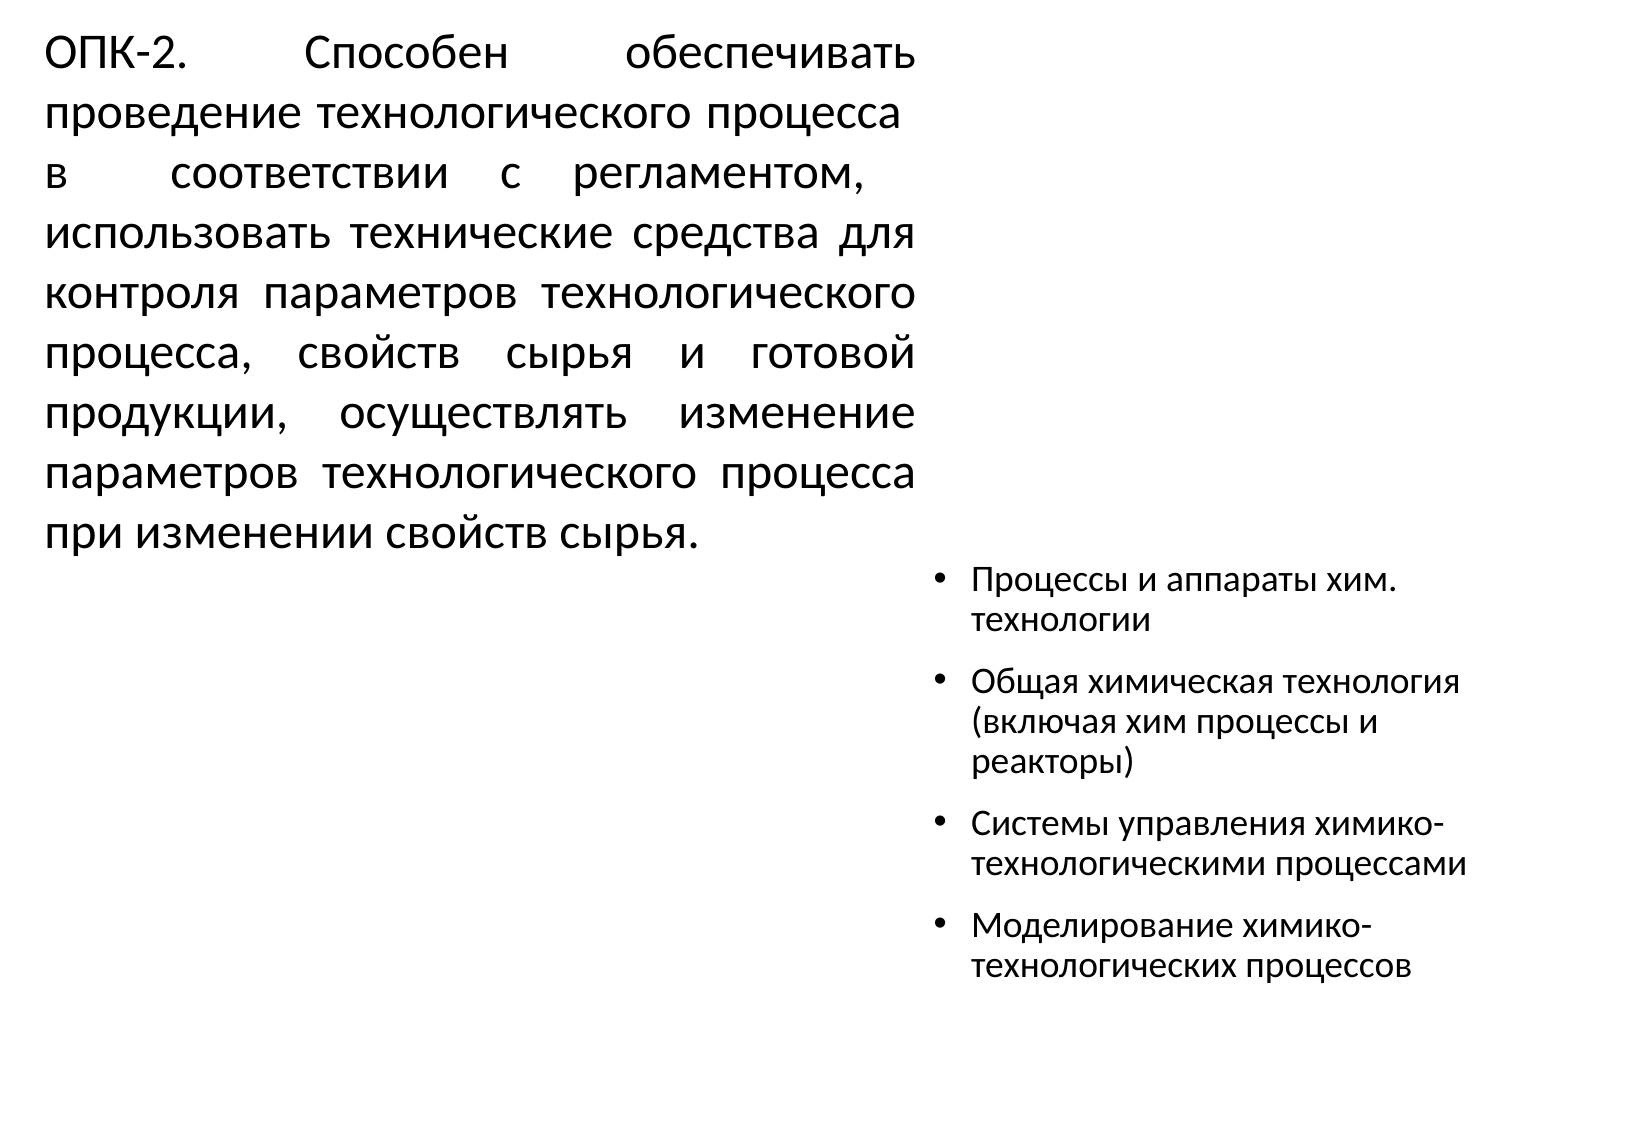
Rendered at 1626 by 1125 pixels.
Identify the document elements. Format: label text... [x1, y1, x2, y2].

text_box ОПК-2. Способен обеспечивать проведение технологического процесса в соответствии с регламентом, использовать технические средства для контроля параметров технологического процесса, свойств сырья и готовой продукции, осуществлять изменение параметров технологического процесса при изменении свойств сырья. [29, 10, 932, 566]
text_box Процессы и аппараты хим. технологии Общая химическая технология (включая хим процессы и реакторы) Системы управления химико-технологическими процессами Моделирование химико-технологических процессов [918, 551, 1563, 1005]
